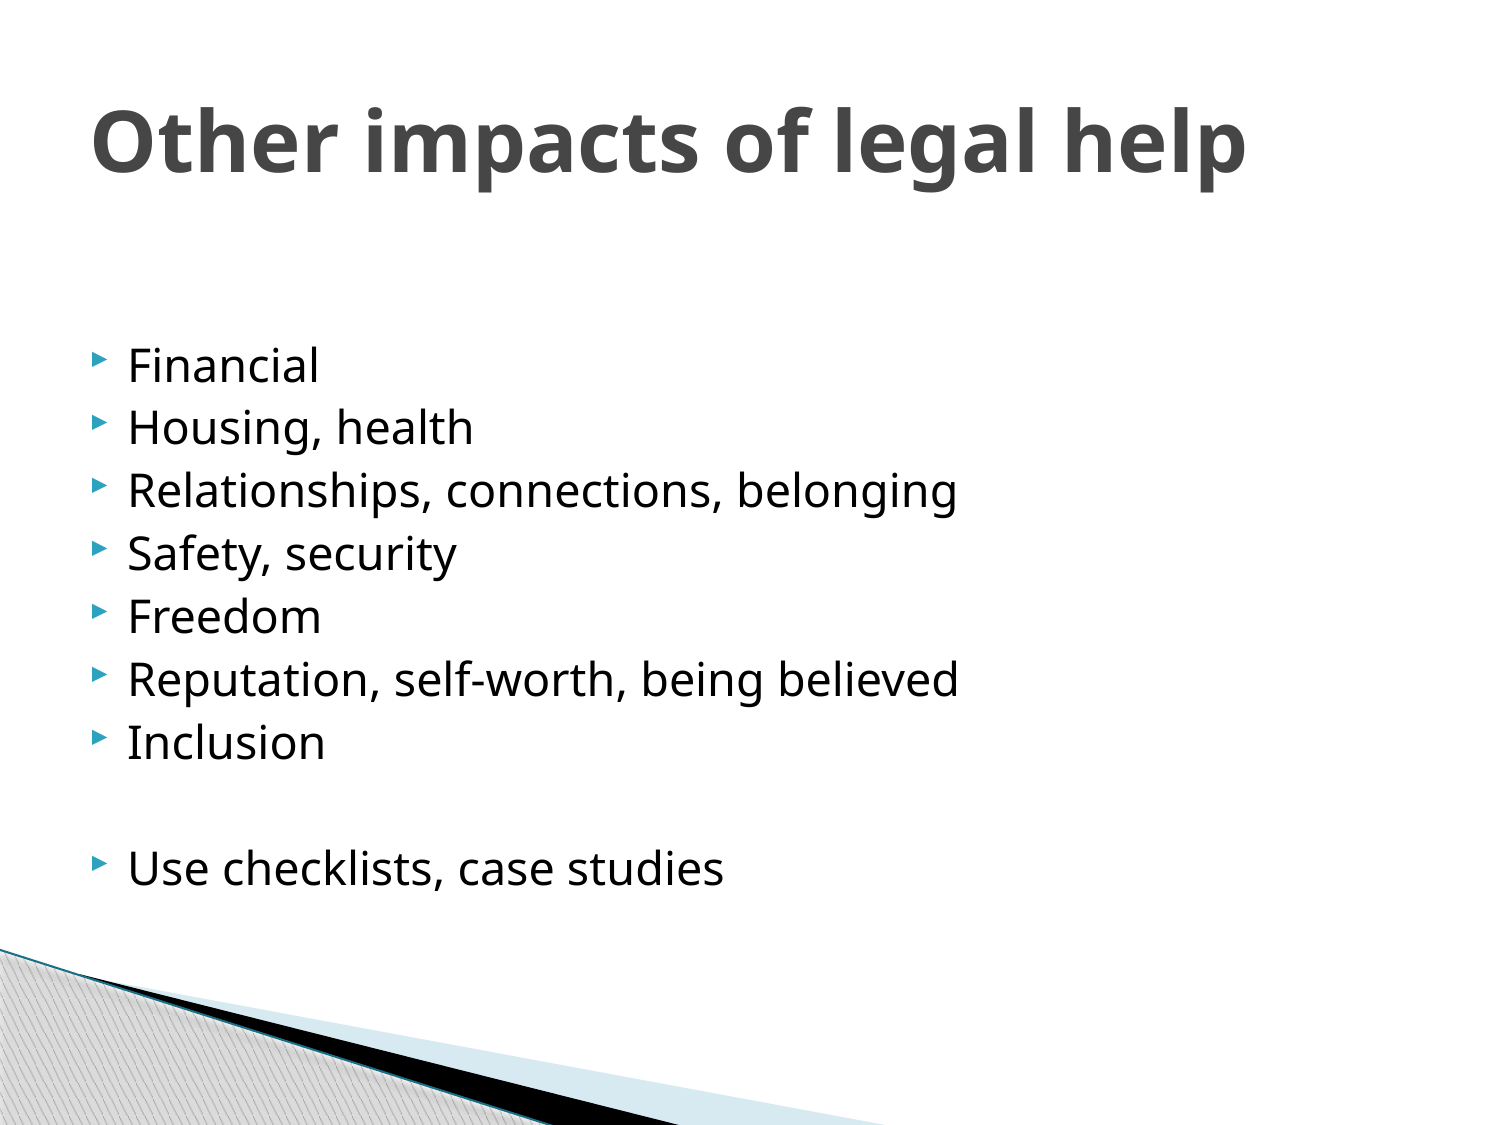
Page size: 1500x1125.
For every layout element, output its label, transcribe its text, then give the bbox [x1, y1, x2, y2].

title Other impacts of legal help [75, 45, 1425, 233]
list Financial Housing, health Relationships, connections, belonging Safety, security Freedom Reputation, self-worth, being believed Inclusion Use checklists, case studies [58, 328, 1409, 903]
